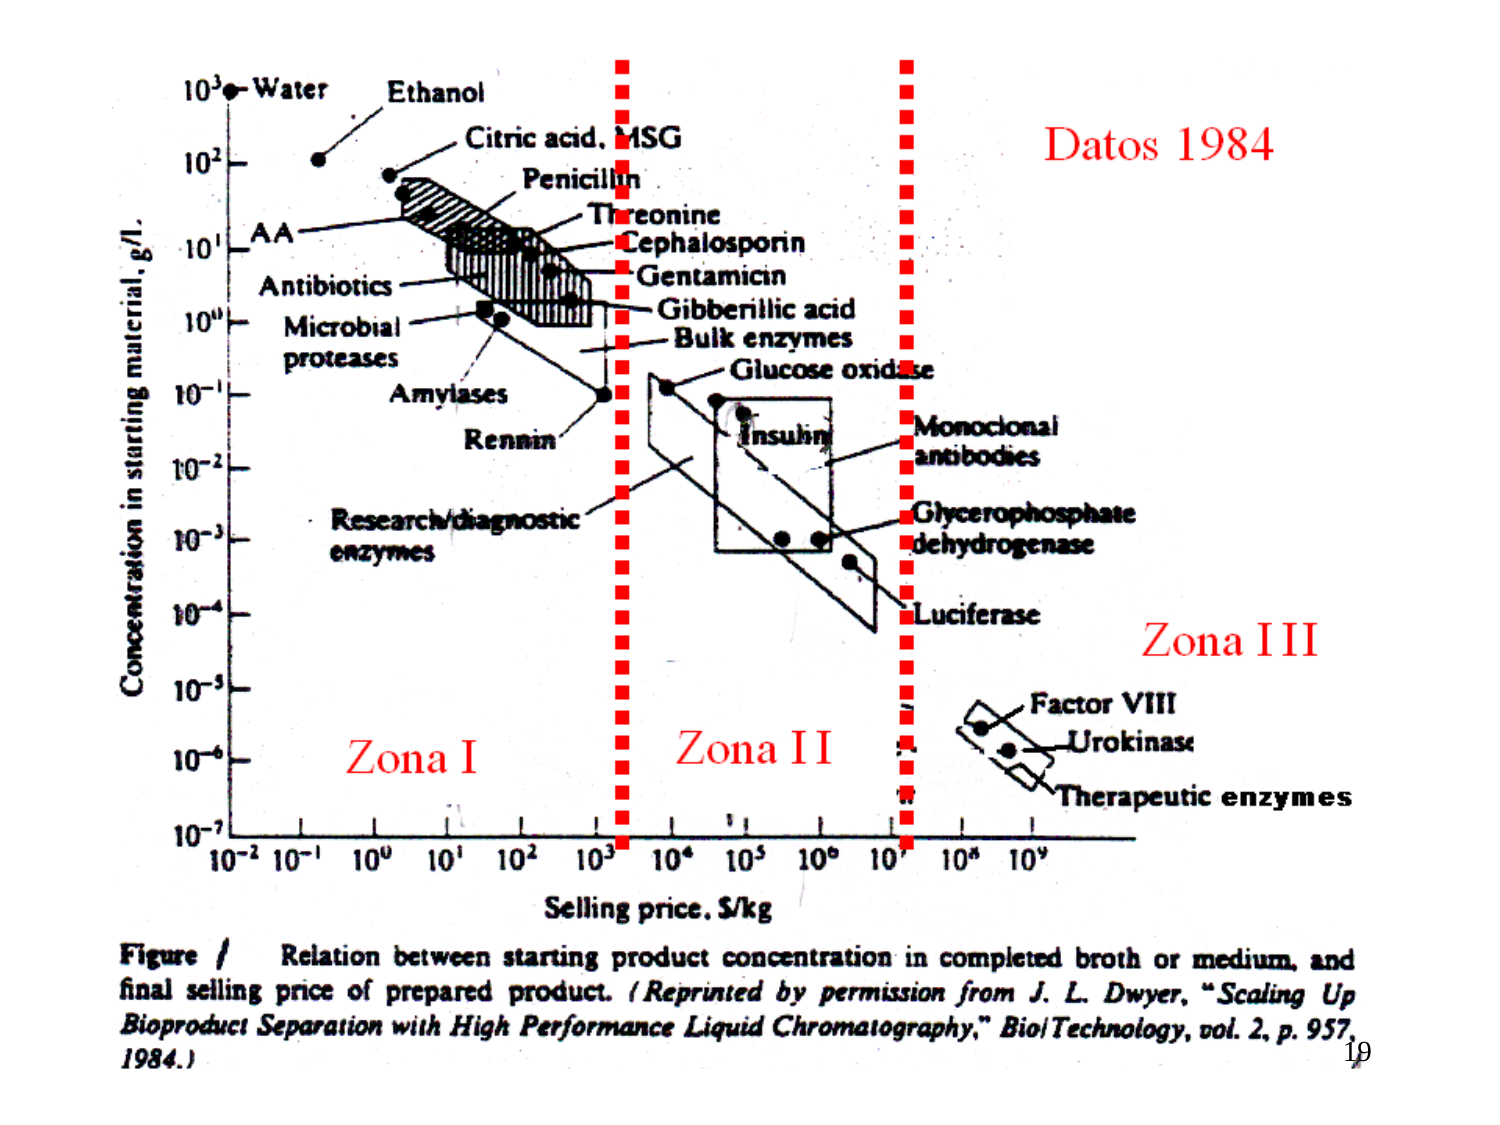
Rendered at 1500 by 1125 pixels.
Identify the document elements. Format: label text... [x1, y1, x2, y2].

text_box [111, 54, 1369, 1072]
slide_number 19 [1074, 1024, 1388, 1101]
